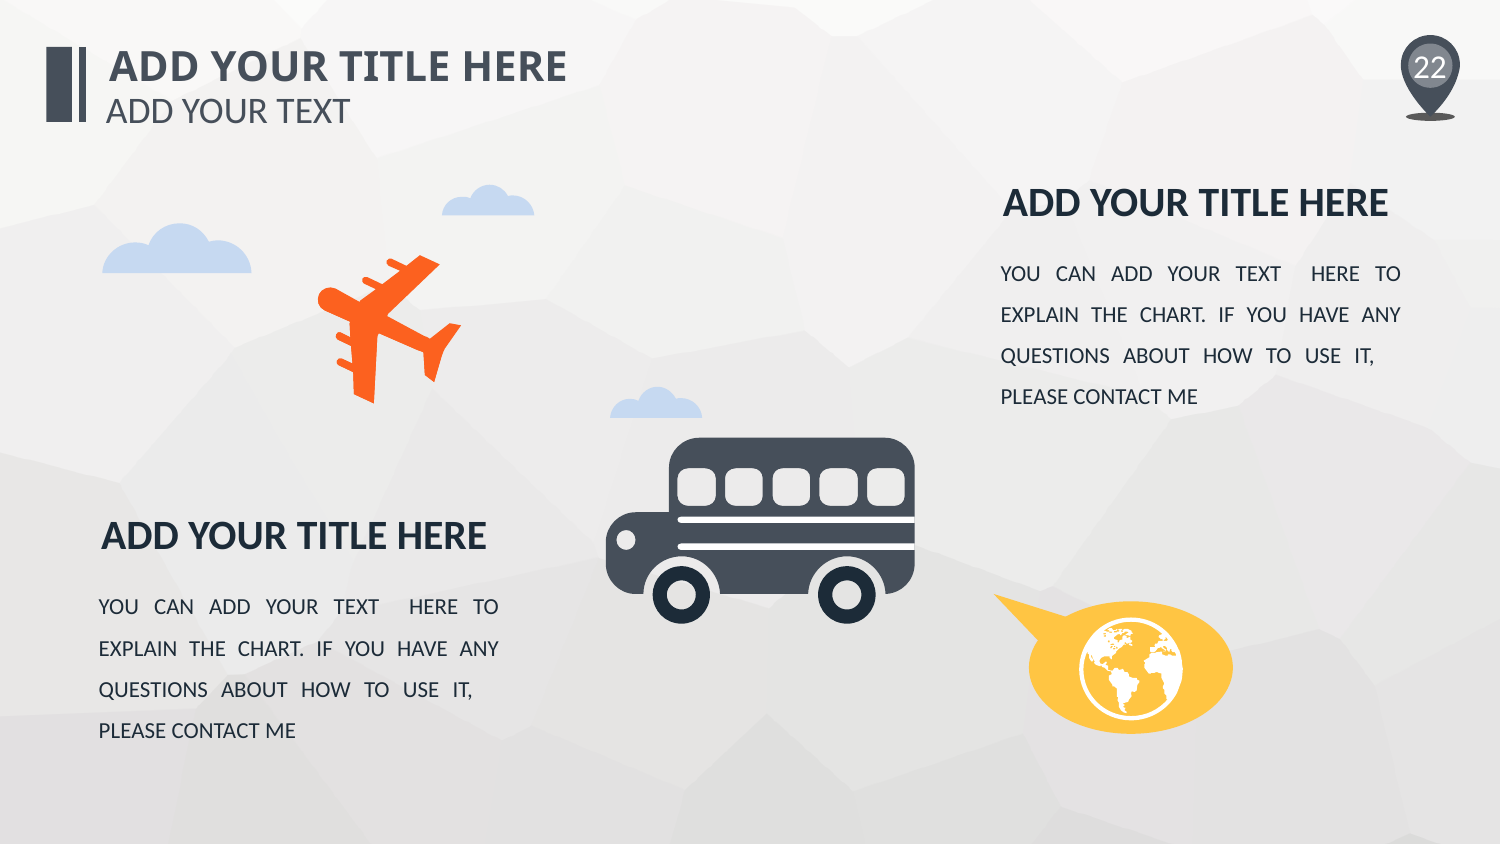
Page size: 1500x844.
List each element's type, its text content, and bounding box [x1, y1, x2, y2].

text_box [605, 437, 915, 594]
text_box [102, 223, 252, 274]
text_box ADD YOUR TITLE HERE [987, 167, 1404, 232]
text_box [818, 566, 876, 624]
text_box [441, 184, 535, 216]
text_box ADD YOUR TITLE HERE [86, 500, 503, 566]
text_box YOU CAN ADD YOUR TEXT HERE TO EXPLAIN THE CHART. IF YOU HAVE ANY QUESTIONS ABOUT HOW TO USE IT, PLEASE CONTACT ME [985, 237, 1417, 417]
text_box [987, 594, 1234, 734]
text_box YOU CAN ADD YOUR TEXT HERE TO EXPLAIN THE CHART. IF YOU HAVE ANY QUESTIONS ABOUT HOW TO USE IT, PLEASE CONTACT ME [83, 570, 515, 751]
text_box [677, 516, 915, 523]
text_box ADD YOUR TITLE HERE [94, 32, 583, 97]
picture [0, 0, 1500, 844]
text_box ADD YOUR TEXT [91, 78, 366, 139]
slide_number 22 [1254, 42, 1500, 88]
text_box [652, 566, 710, 624]
text_box [317, 290, 443, 404]
text_box [44, 45, 74, 124]
text_box [677, 543, 915, 550]
text_box [322, 255, 462, 353]
text_box [610, 386, 703, 418]
